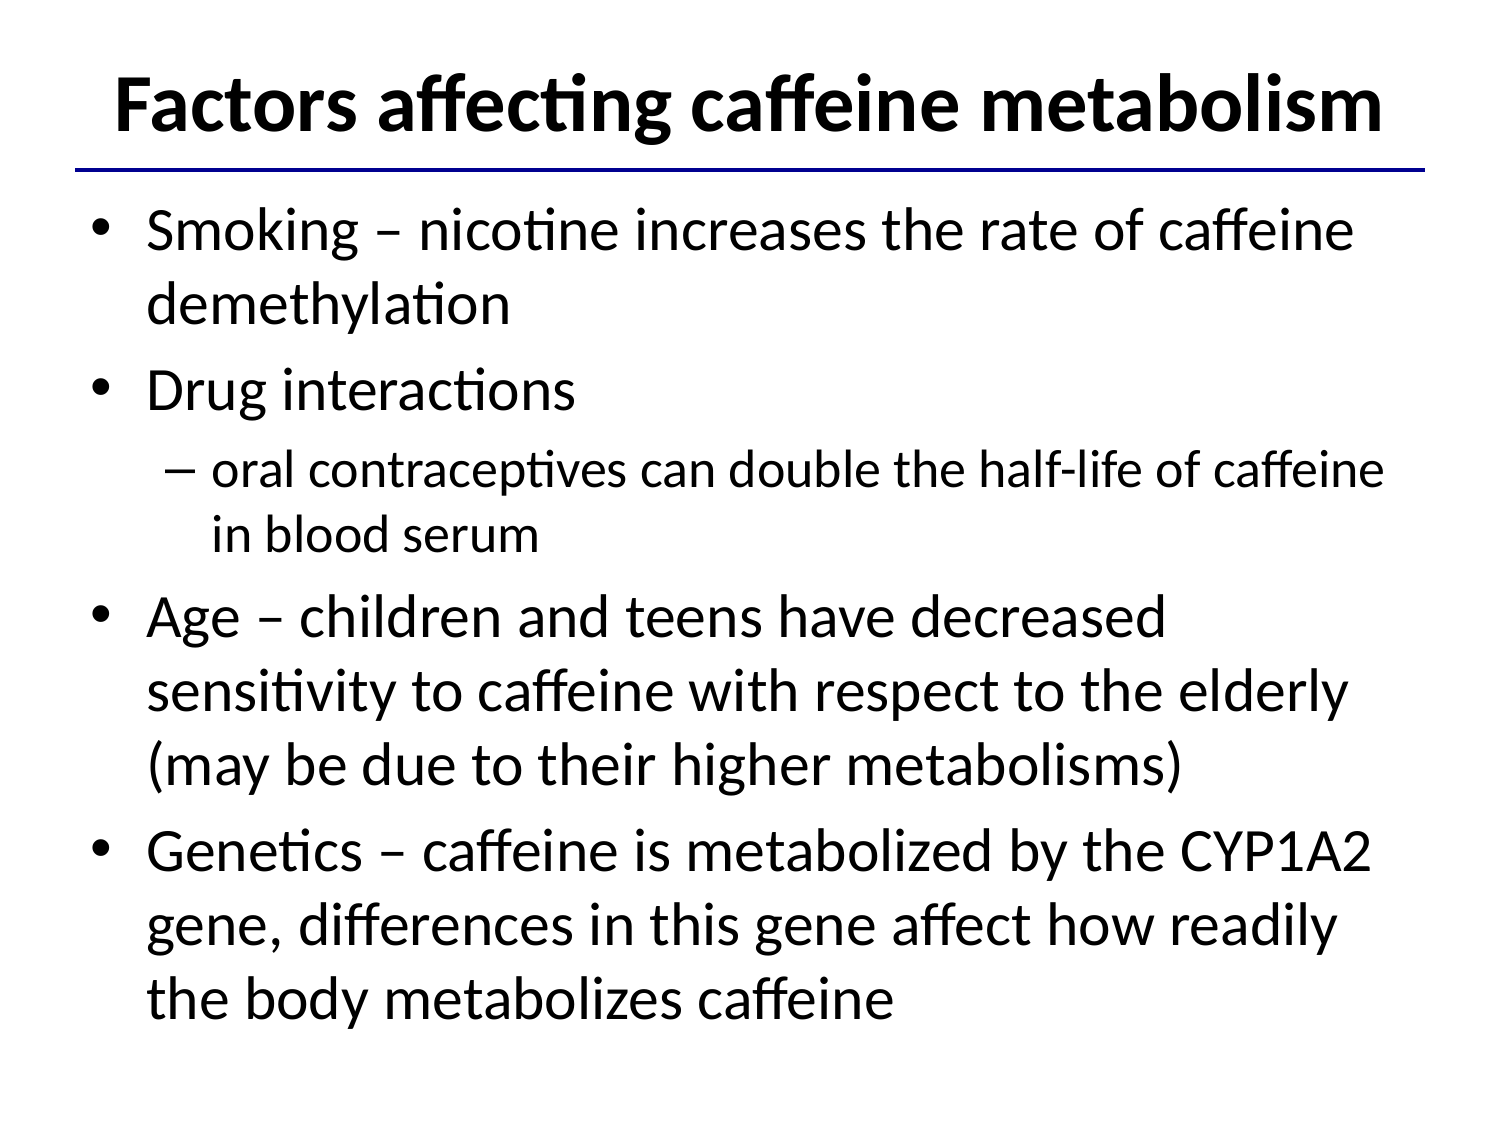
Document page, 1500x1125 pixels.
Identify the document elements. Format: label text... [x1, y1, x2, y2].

title Factors affecting caffeine metabolism [75, 23, 1425, 168]
list Smoking – nicotine increases the rate of caffeine demethylation Drug interactions oral contraceptives can double the half-life of caffeine in blood serum Age – children and teens have decreased sensitivity to caffeine with respect to the elderly (may be due to their higher metabolisms) Genetics – caffeine is metabolized by the CYP1A2 gene, differences in this gene affect how readily the body metabolizes caffeine [75, 181, 1425, 1071]
